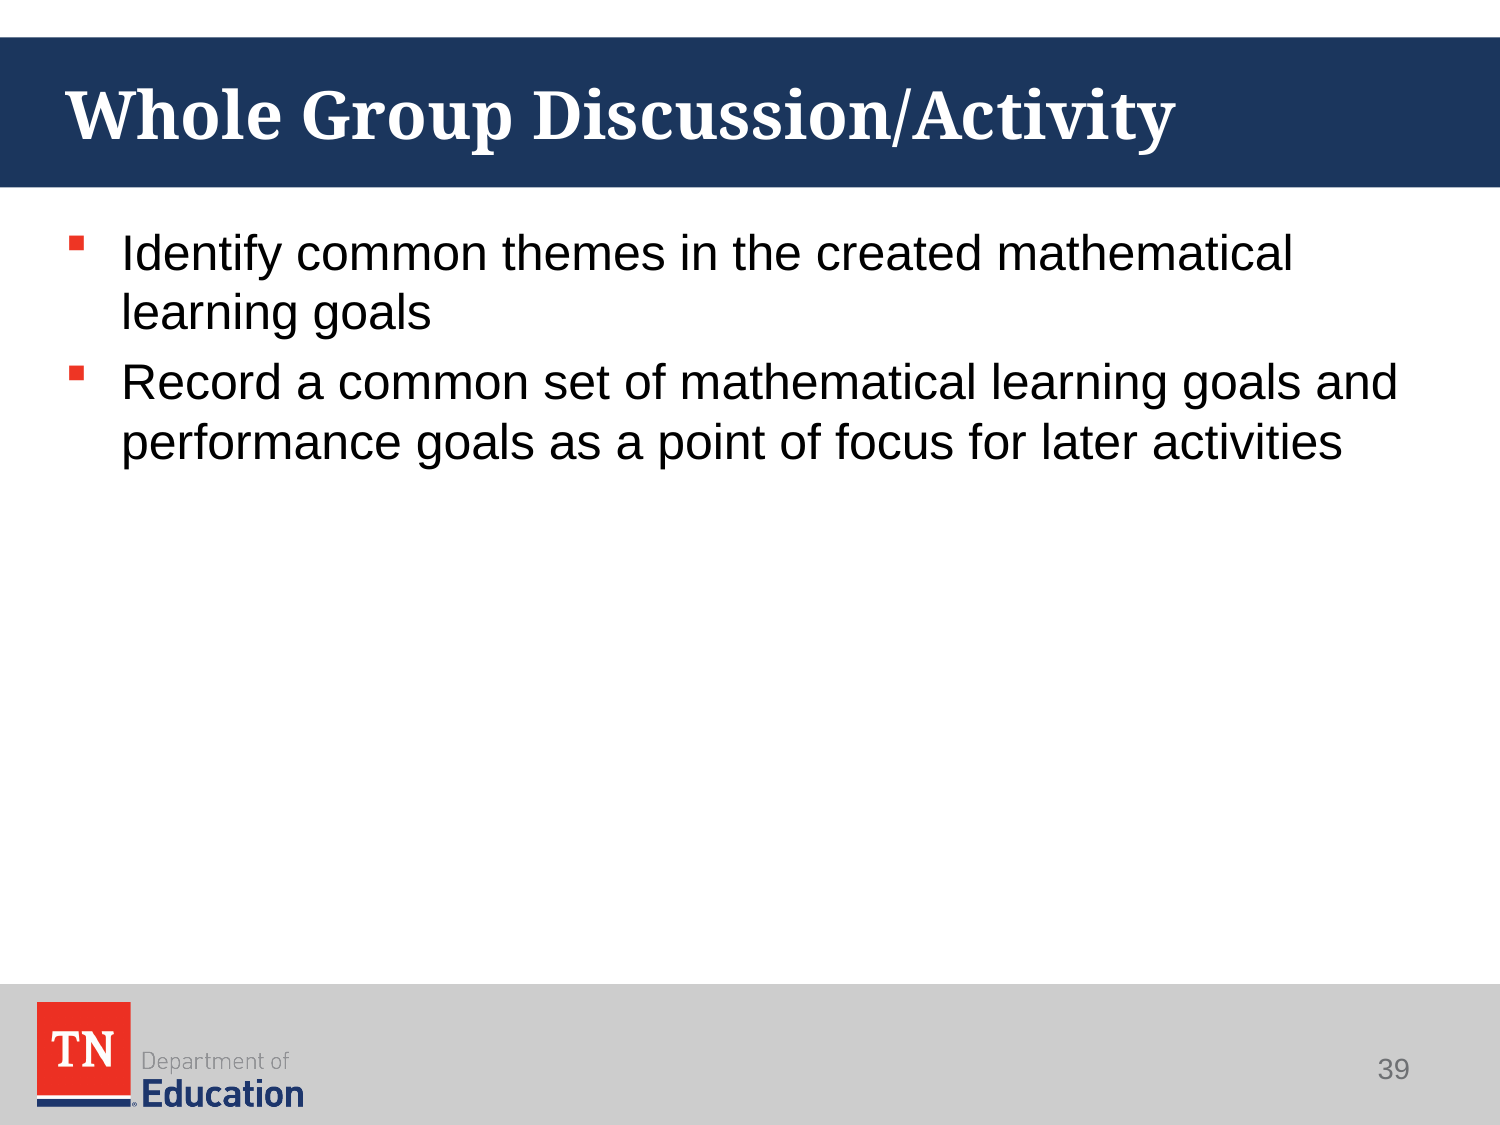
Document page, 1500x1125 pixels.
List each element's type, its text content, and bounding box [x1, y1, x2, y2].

list Identify common themes in the created mathematical learning goals Record a common set of mathematical learning goals and performance goals as a point of focus for later activities [50, 212, 1425, 955]
slide_number 39 [1350, 1042, 1425, 1103]
picture [37, 1002, 303, 1107]
title Whole Group Discussion/Activity [50, 37, 1413, 188]
